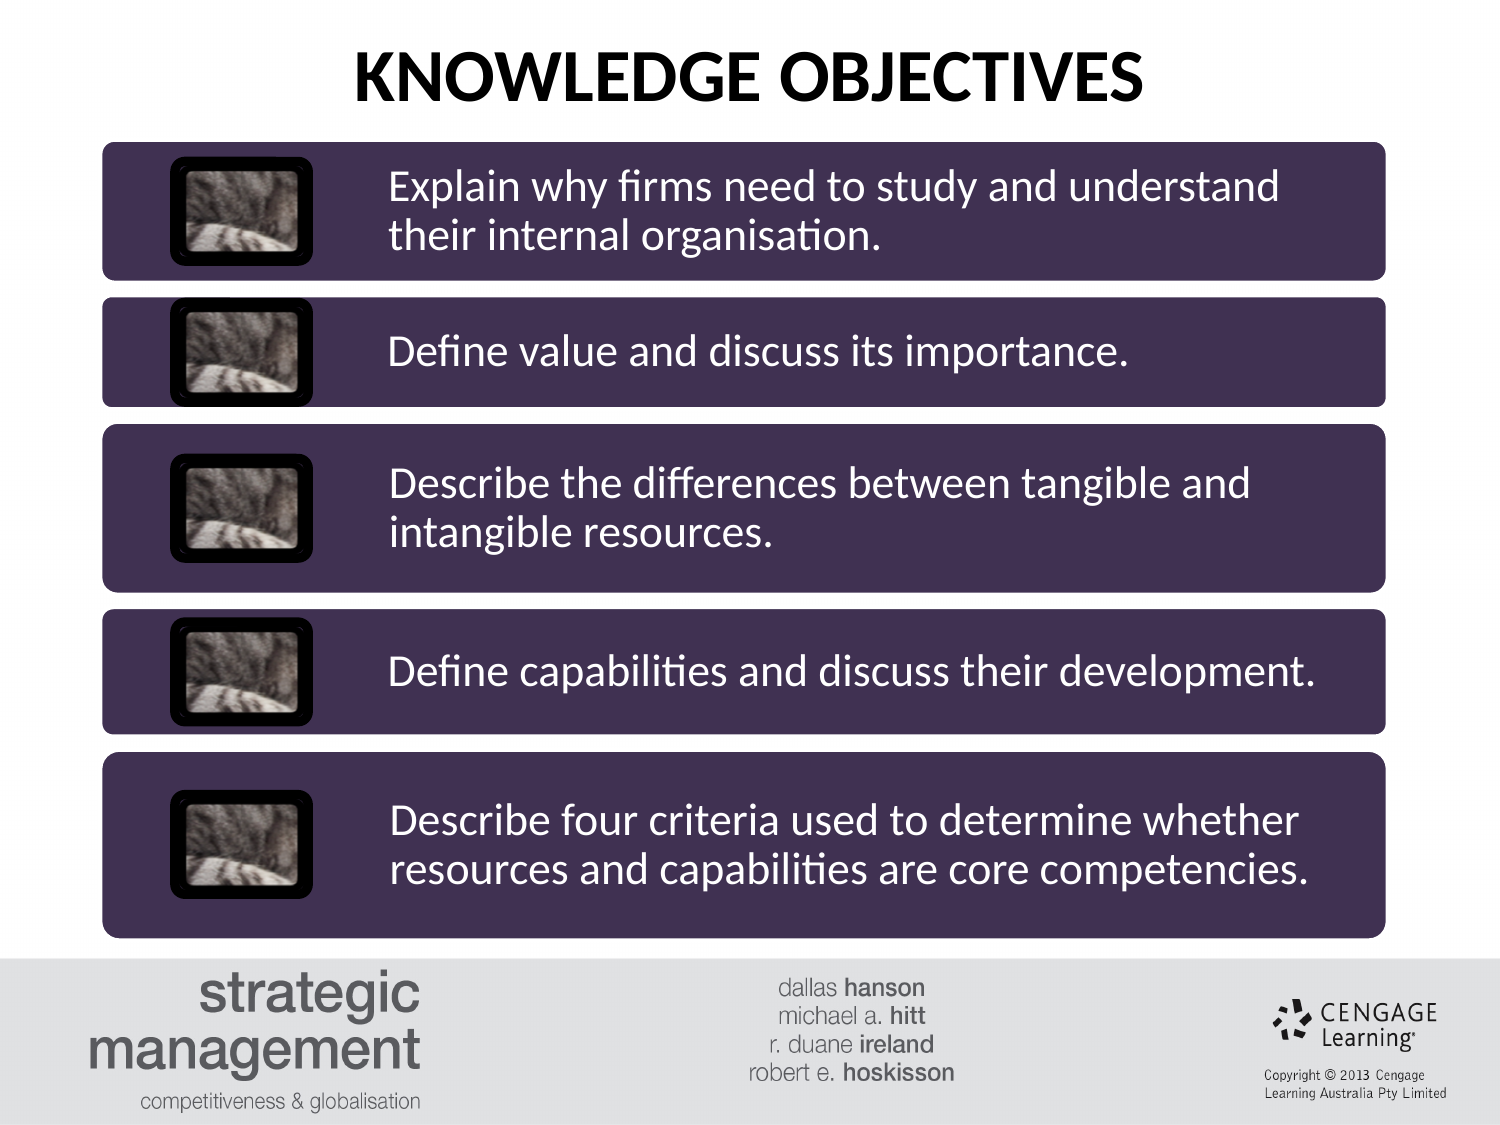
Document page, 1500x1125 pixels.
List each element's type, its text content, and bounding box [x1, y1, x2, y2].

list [100, 139, 1389, 941]
text_box KNOWLEDGE OBJECTIVES [168, 19, 1332, 125]
picture [0, 0, 1500, 1125]
